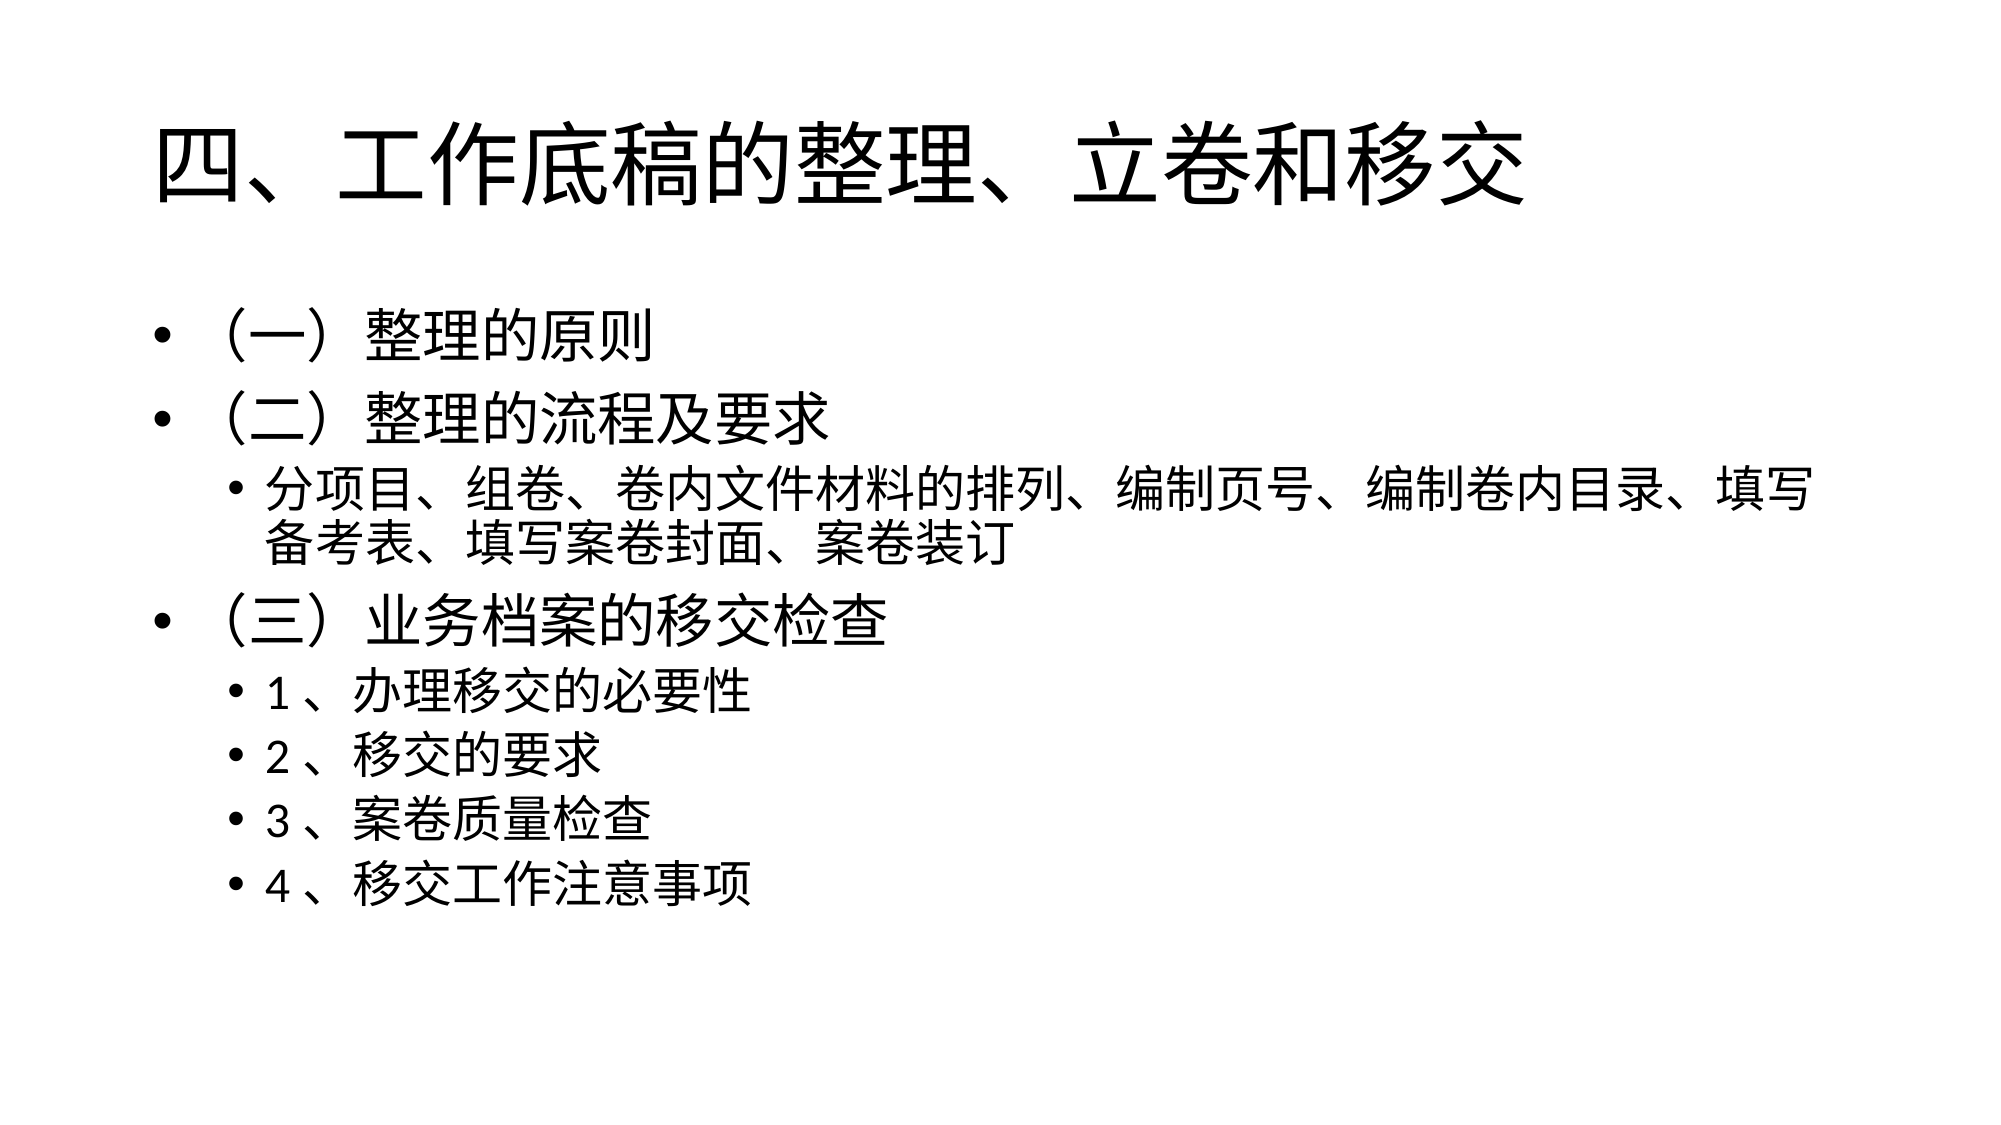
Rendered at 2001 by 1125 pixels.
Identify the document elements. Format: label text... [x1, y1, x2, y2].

list （一）整理的原则 （二）整理的流程及要求 分项目、组卷、卷内文件材料的排列、编制页号、编制卷内目录、填写备考表、填写案卷封面、案卷装订 （三）业务档案的移交检查 1、办理移交的必要性 2、移交的要求 3、案卷质量检查 4、移交工作注意事项 [137, 299, 1863, 1014]
title 四、工作底稿的整理、立卷和移交 [137, 59, 1863, 278]
